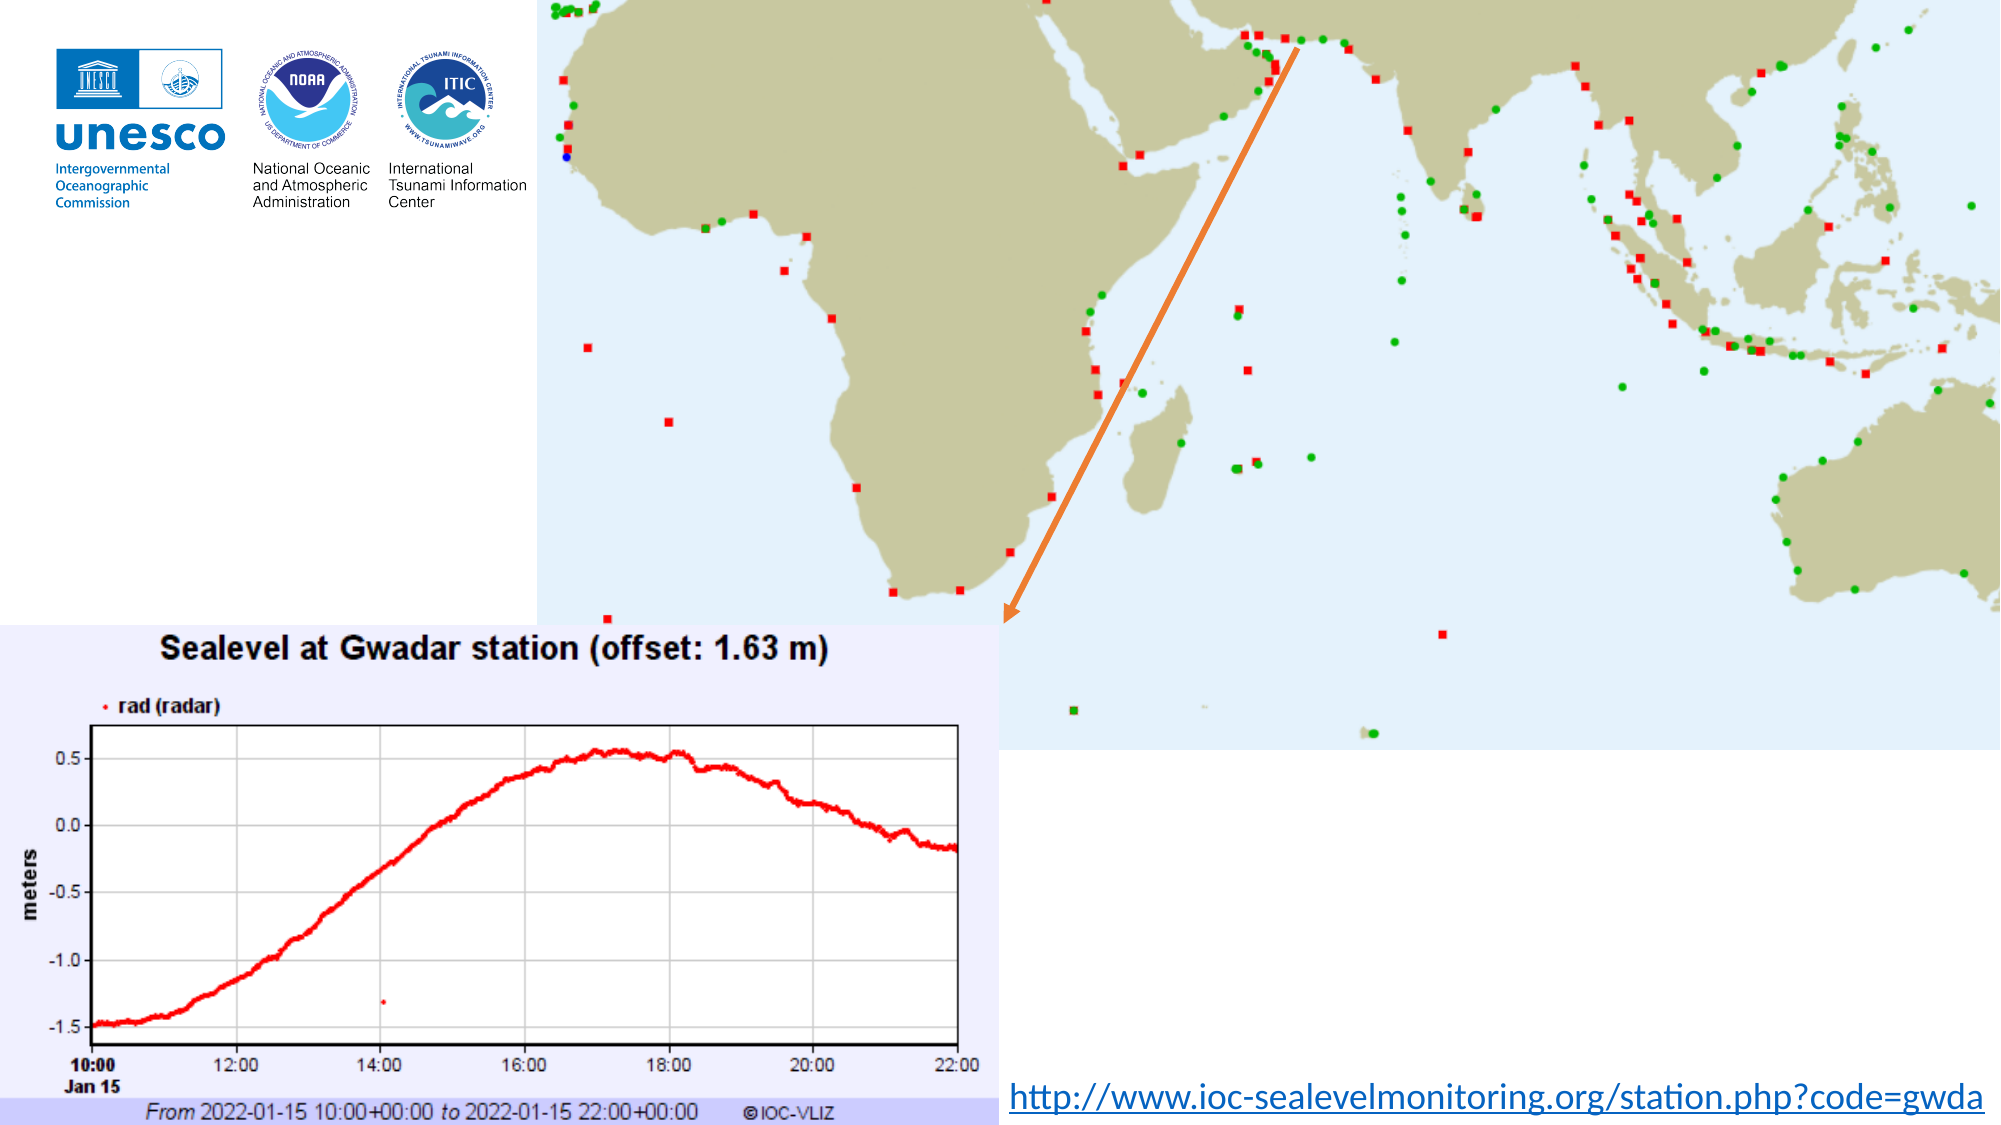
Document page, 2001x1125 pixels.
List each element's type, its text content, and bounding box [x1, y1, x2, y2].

picture [0, 0, 2000, 1125]
text_box http://www.ioc-sealevelmonitoring.org/station.php?code=gwda [999, 1064, 2000, 1125]
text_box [1003, 47, 1298, 624]
picture [43, 35, 527, 221]
